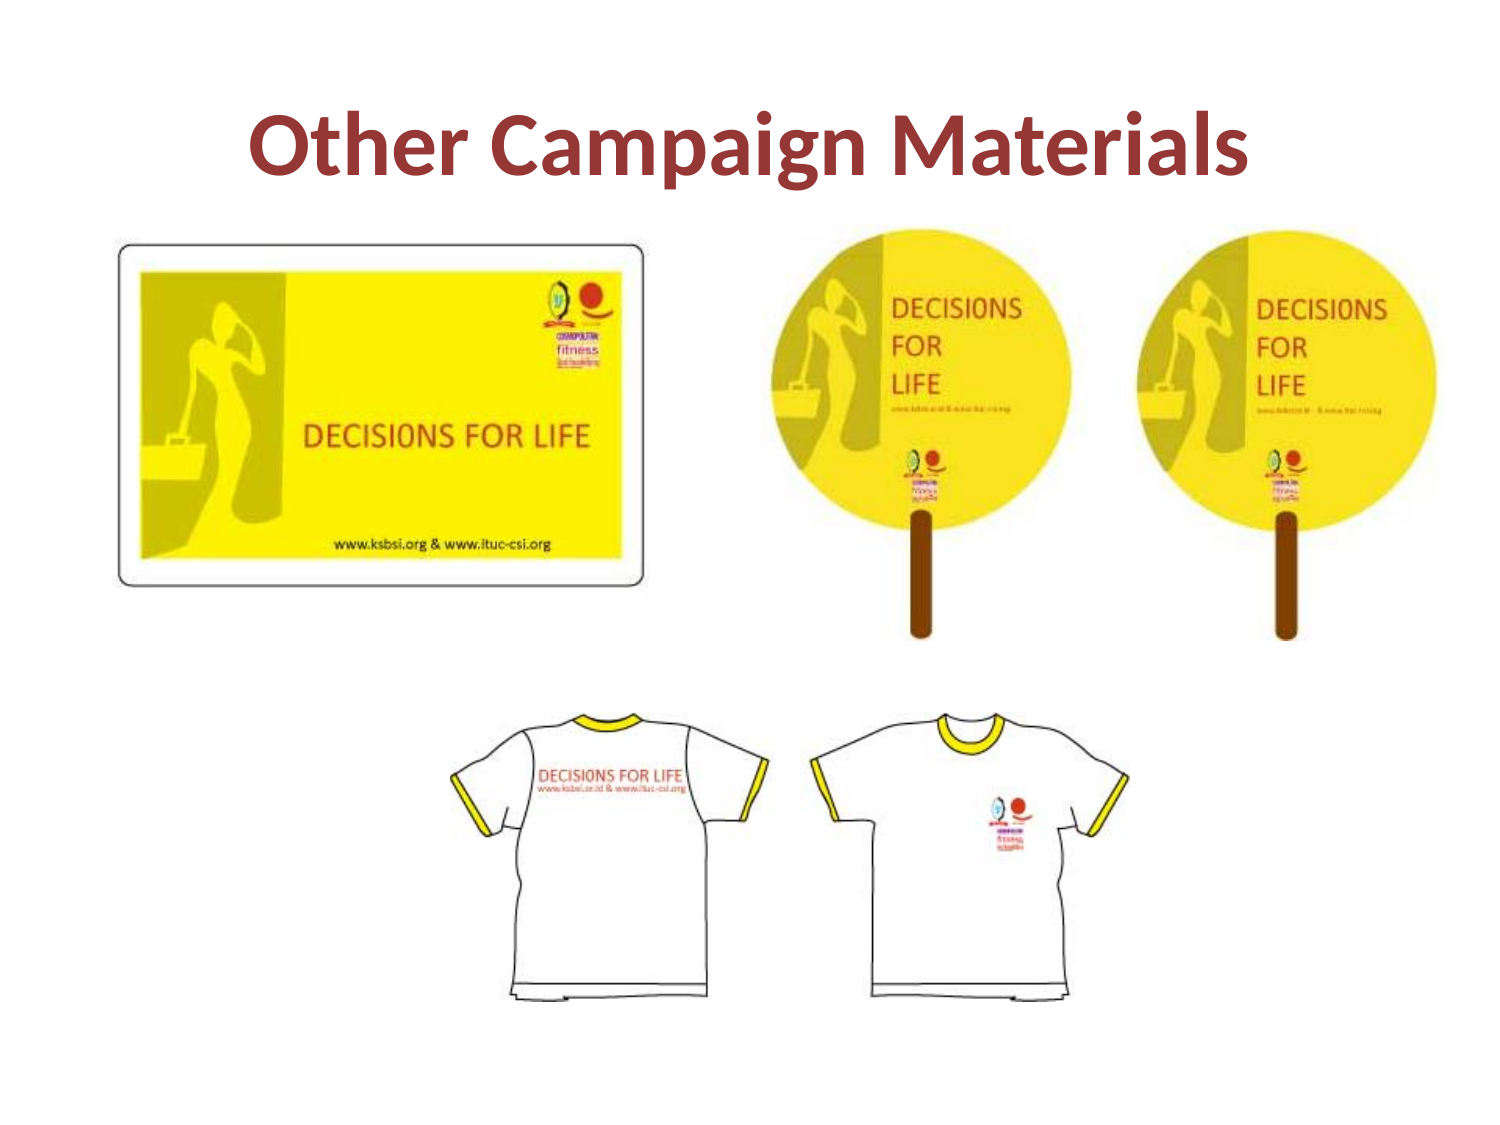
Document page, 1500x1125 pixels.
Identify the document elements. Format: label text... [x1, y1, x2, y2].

picture [112, 237, 649, 598]
title Other Campaign Materials [75, 45, 1425, 233]
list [449, 712, 1130, 1002]
picture [762, 224, 1444, 641]
